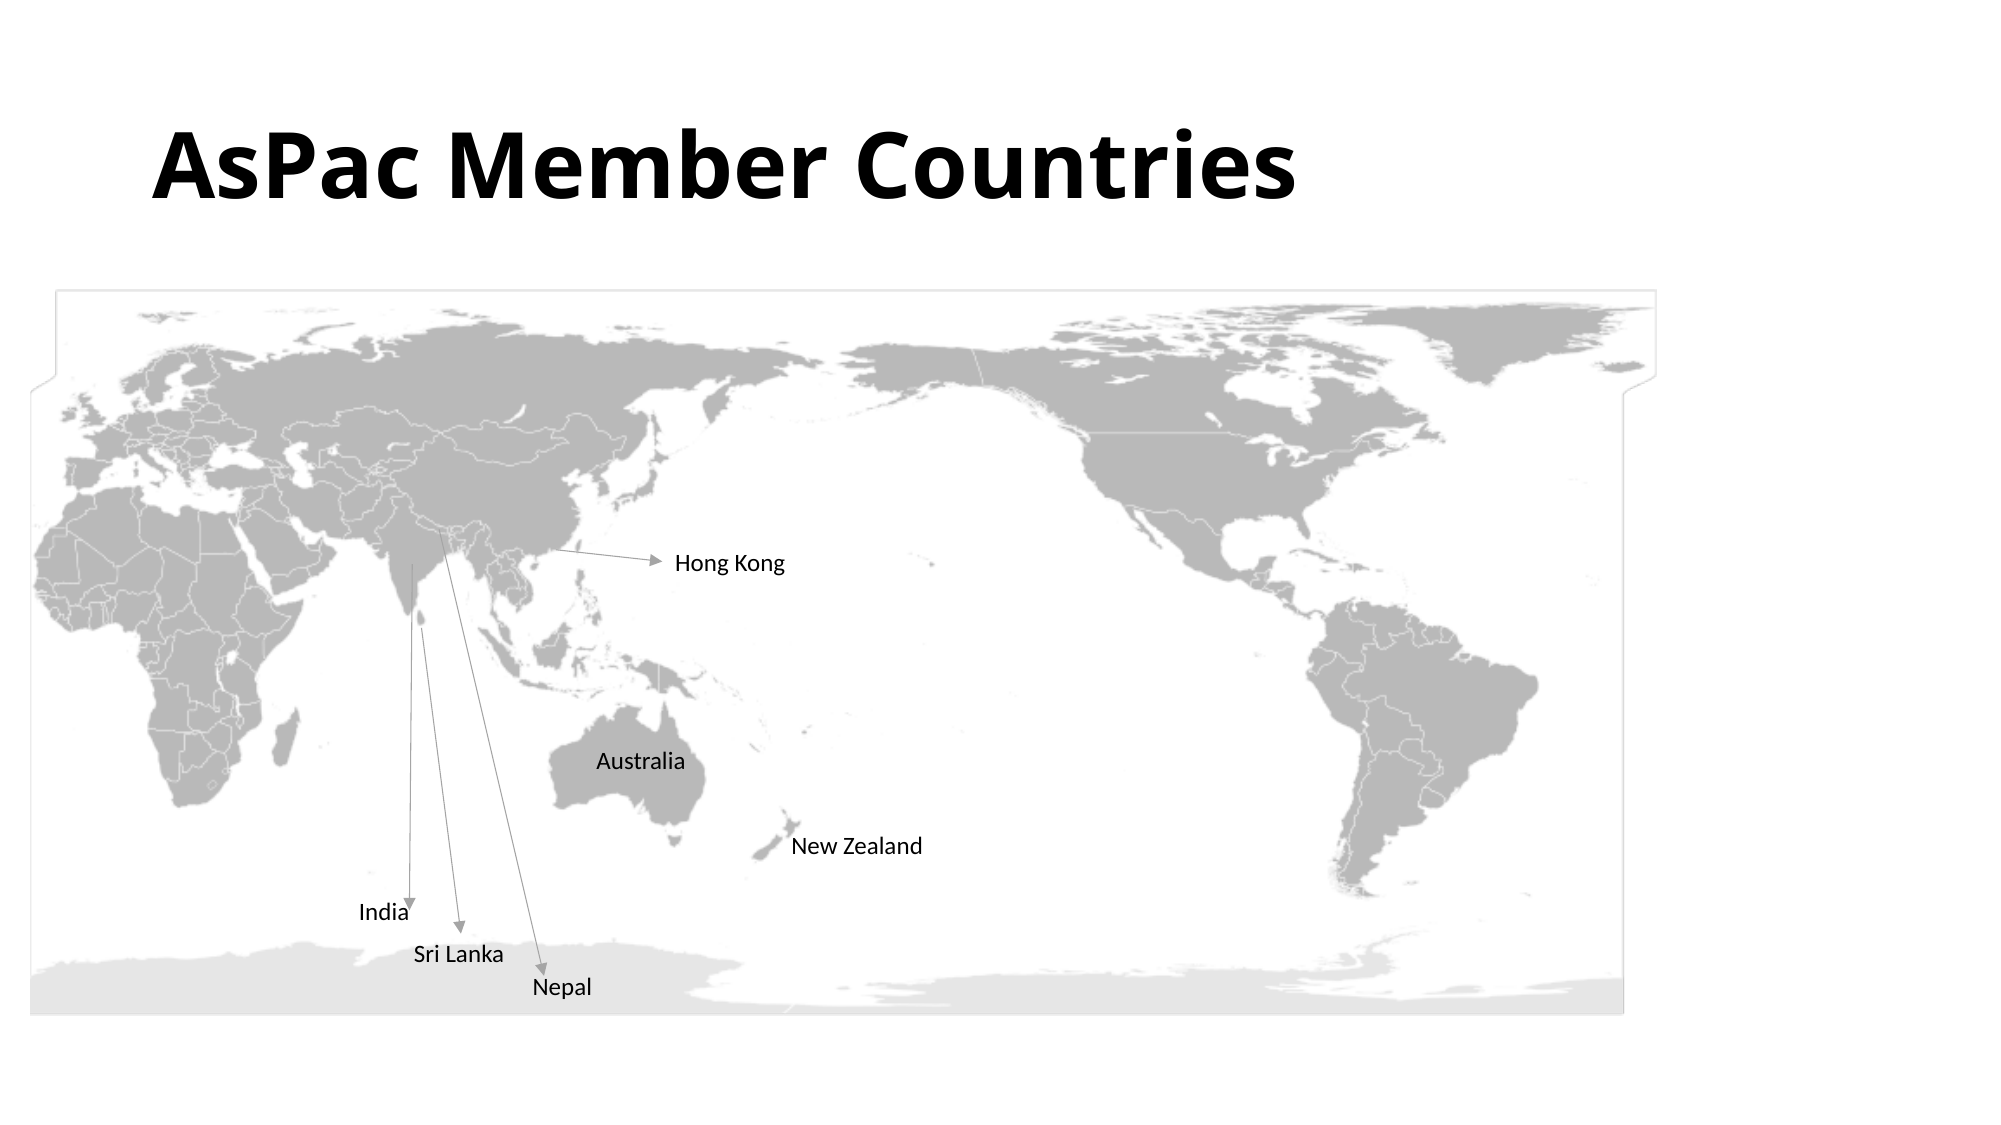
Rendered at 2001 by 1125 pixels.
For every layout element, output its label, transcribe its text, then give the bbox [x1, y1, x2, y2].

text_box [439, 529, 545, 976]
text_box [555, 549, 663, 562]
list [30, 240, 1657, 1066]
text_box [409, 564, 413, 911]
title AsPac Member Countries [137, 59, 1863, 278]
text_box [421, 627, 439, 934]
